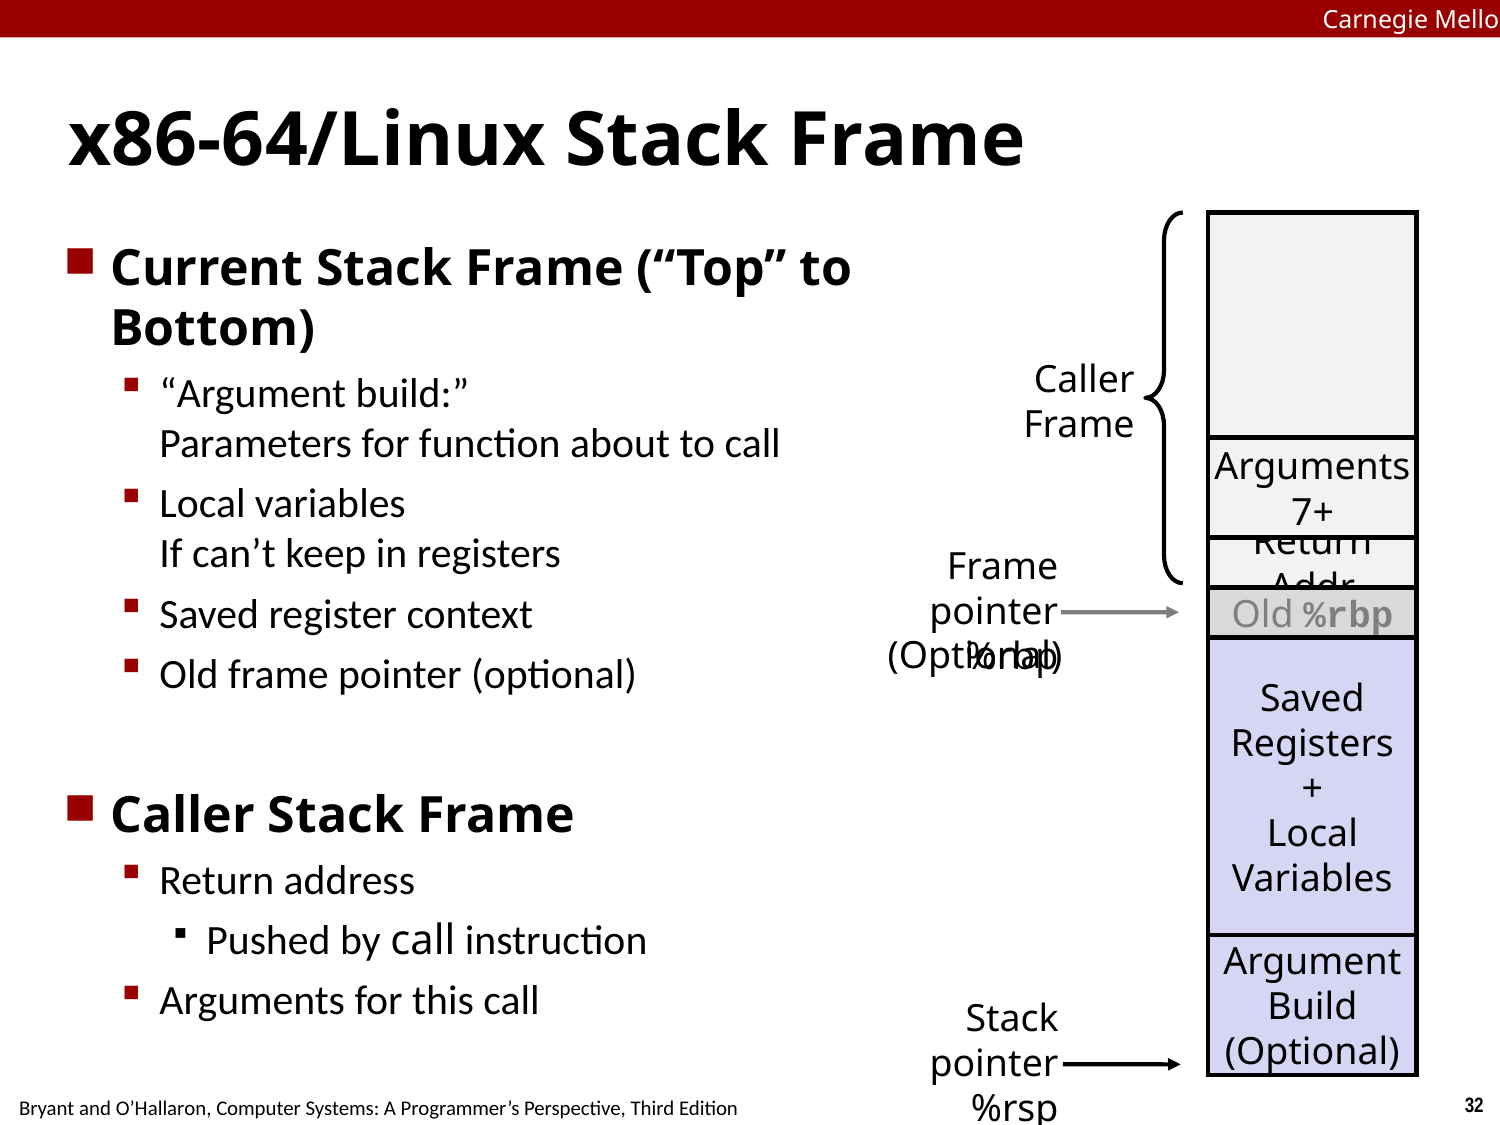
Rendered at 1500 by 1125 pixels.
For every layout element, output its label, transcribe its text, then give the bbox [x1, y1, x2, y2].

text_box Argument Build (Optional) [1208, 934, 1417, 1075]
text_box [1145, 212, 1183, 584]
text_box [1065, 1058, 1181, 1071]
text_box Stack pointer %rsp [821, 987, 1065, 1088]
text_box Arguments 7+ [1208, 437, 1417, 538]
title x86-64/Linux Stack Frame [62, 41, 1438, 230]
text_box [1065, 606, 1179, 619]
text_box Saved Registers + Local Variables [1208, 638, 1417, 934]
text_box Frame pointer %rbp [808, 536, 1065, 637]
text_box (Optional) [812, 624, 1069, 725]
text_box Old %rbp [1208, 587, 1417, 638]
text_box [0, 0, 1500, 38]
text_box [1208, 212, 1417, 437]
list Current Stack Frame (“Top” to Bottom) “Argument build:” Parameters for function about to call Local variables If can’t keep in registers Saved register context Old frame pointer (optional) Caller Stack Frame Return address Pushed by call instruction Arguments for this call [62, 228, 944, 1122]
text_box Caller Frame [1016, 348, 1141, 452]
text_box Return Addr [1208, 538, 1417, 587]
text_box Carnegie Mellon [1322, 3, 1500, 33]
